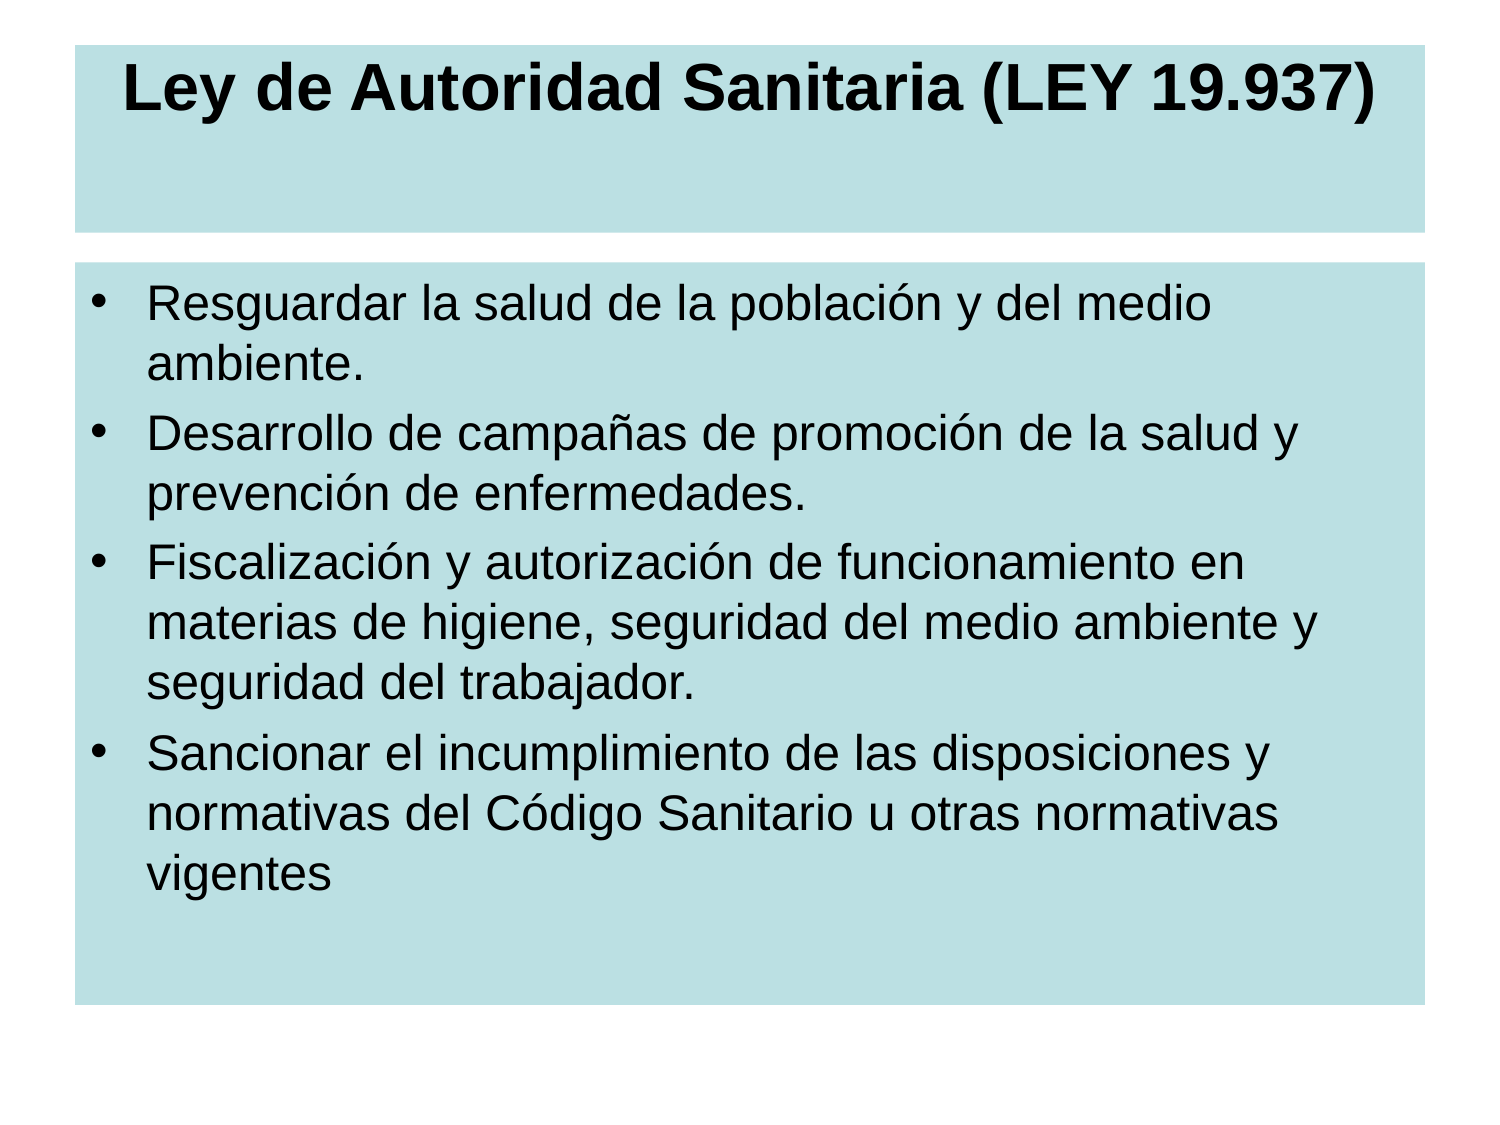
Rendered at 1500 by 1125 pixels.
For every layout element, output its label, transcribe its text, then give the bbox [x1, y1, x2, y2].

title Ley de Autoridad Sanitaria (LEY 19.937) [74, 44, 1426, 233]
list Resguardar la salud de la población y del medio ambiente. Desarrollo de campañas de promoción de la salud y prevención de enfermedades. Fiscalización y autorización de funcionamiento en materias de higiene, seguridad del medio ambiente y seguridad del trabajador. Sancionar el incumplimiento de las disposiciones y normativas del Código Sanitario u otras normativas vigentes [74, 262, 1426, 1006]
